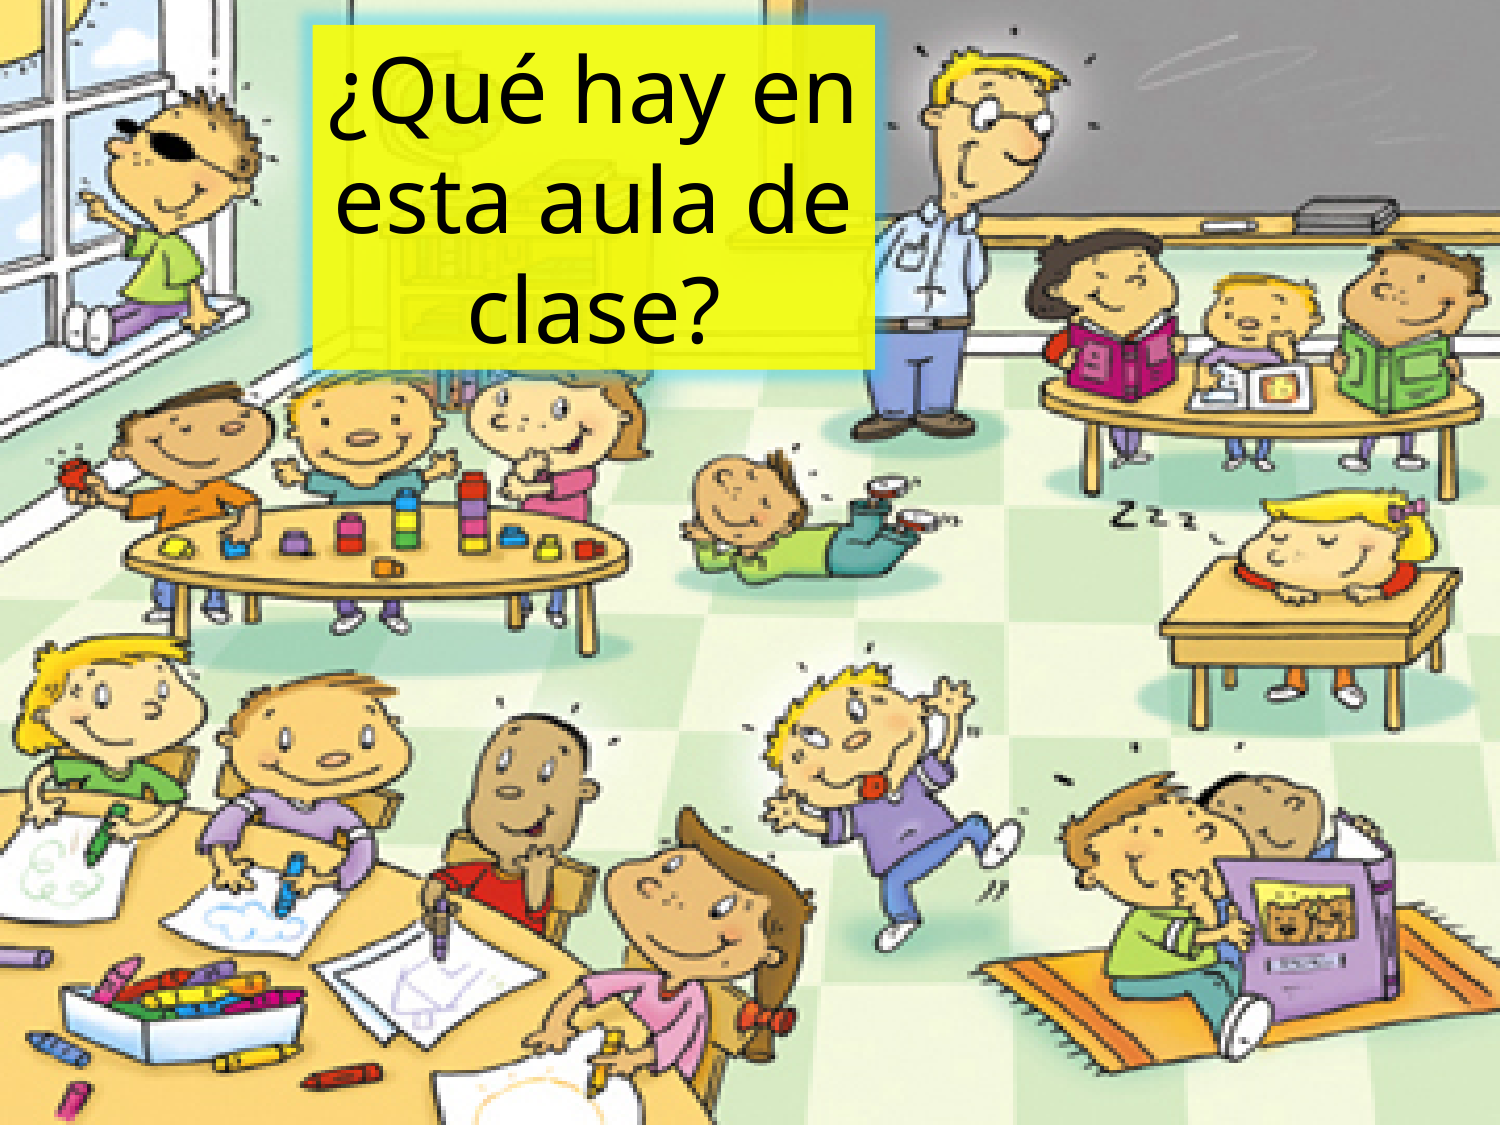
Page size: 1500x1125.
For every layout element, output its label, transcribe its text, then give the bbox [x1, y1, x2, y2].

text_box ¿Qué hay en esta aula de clase? [312, 24, 875, 370]
picture [0, 0, 1500, 1125]
